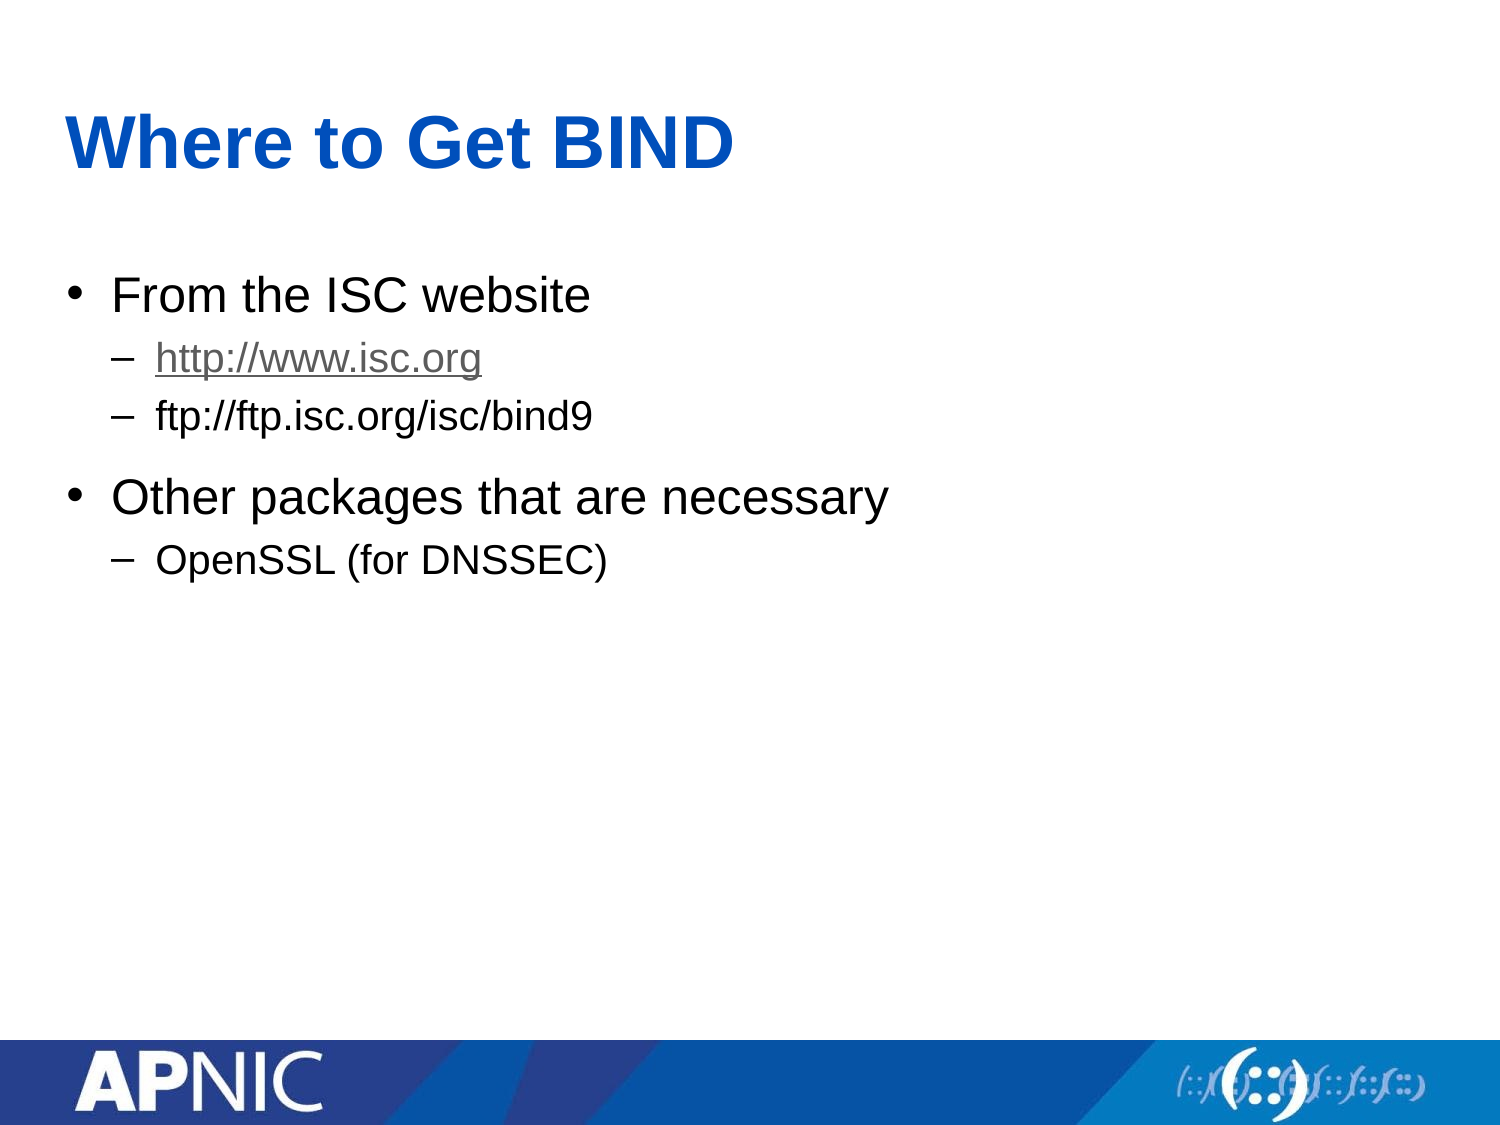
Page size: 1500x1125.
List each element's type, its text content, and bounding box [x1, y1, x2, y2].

title Where to Get BIND [64, 45, 1436, 233]
picture [0, 1040, 1500, 1125]
list From the ISC website http://www.isc.org ftp://ftp.isc.org/isc/bind9 Other packages that are necessary OpenSSL (for DNSSEC) [66, 262, 1437, 1012]
